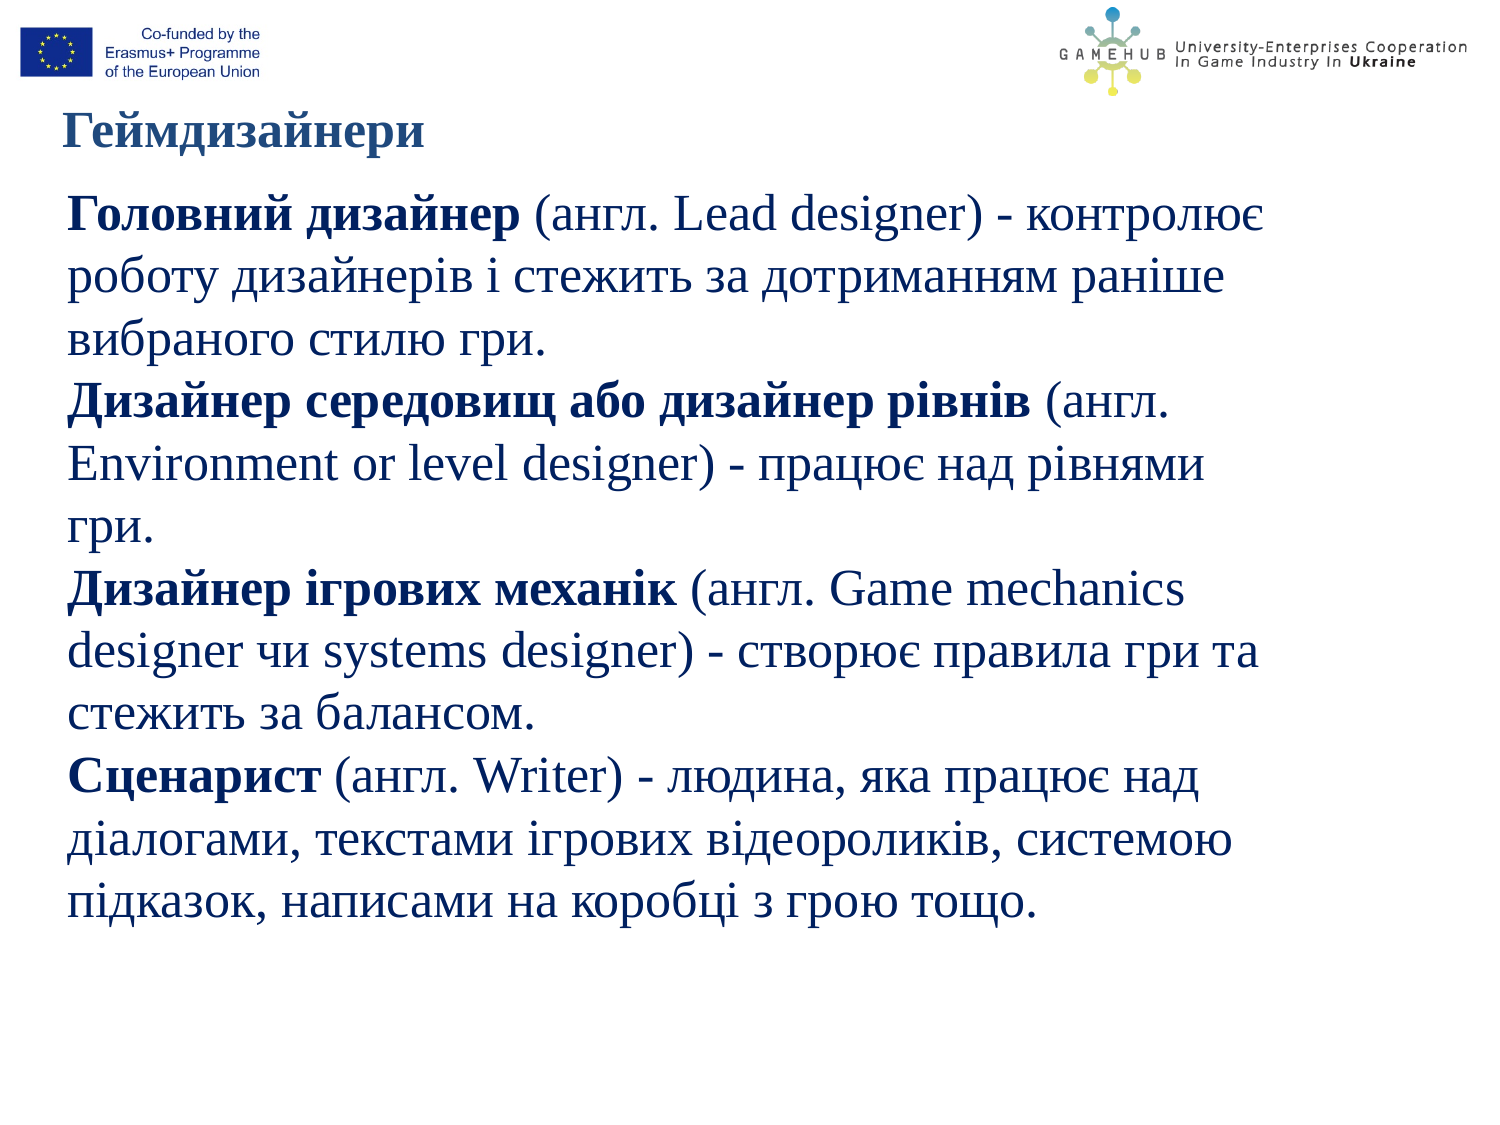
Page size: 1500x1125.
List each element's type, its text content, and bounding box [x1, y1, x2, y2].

picture [5, 13, 272, 91]
text_box Геймдизайнери [47, 87, 441, 166]
picture [1057, 7, 1476, 96]
text_box Головний дизайнер (англ. Lead designer) - контролює роботу дизайнерів і стежить за дотриманням раніше вибраного стилю гри. Дизайнер середовищ або дизайнер рівнів (англ. Environment or level designer) - працює над рівнями гри. Дизайнер ігрових механік (англ. Game mechanics designer чи systems designer) - створює правила гри та стежить за балансом. Сценарист (англ. Writer) - людина, яка працює над діалогами, текстами ігрових відеороликів, системою підказок, написами на коробці з грою тощо. [52, 170, 1317, 936]
